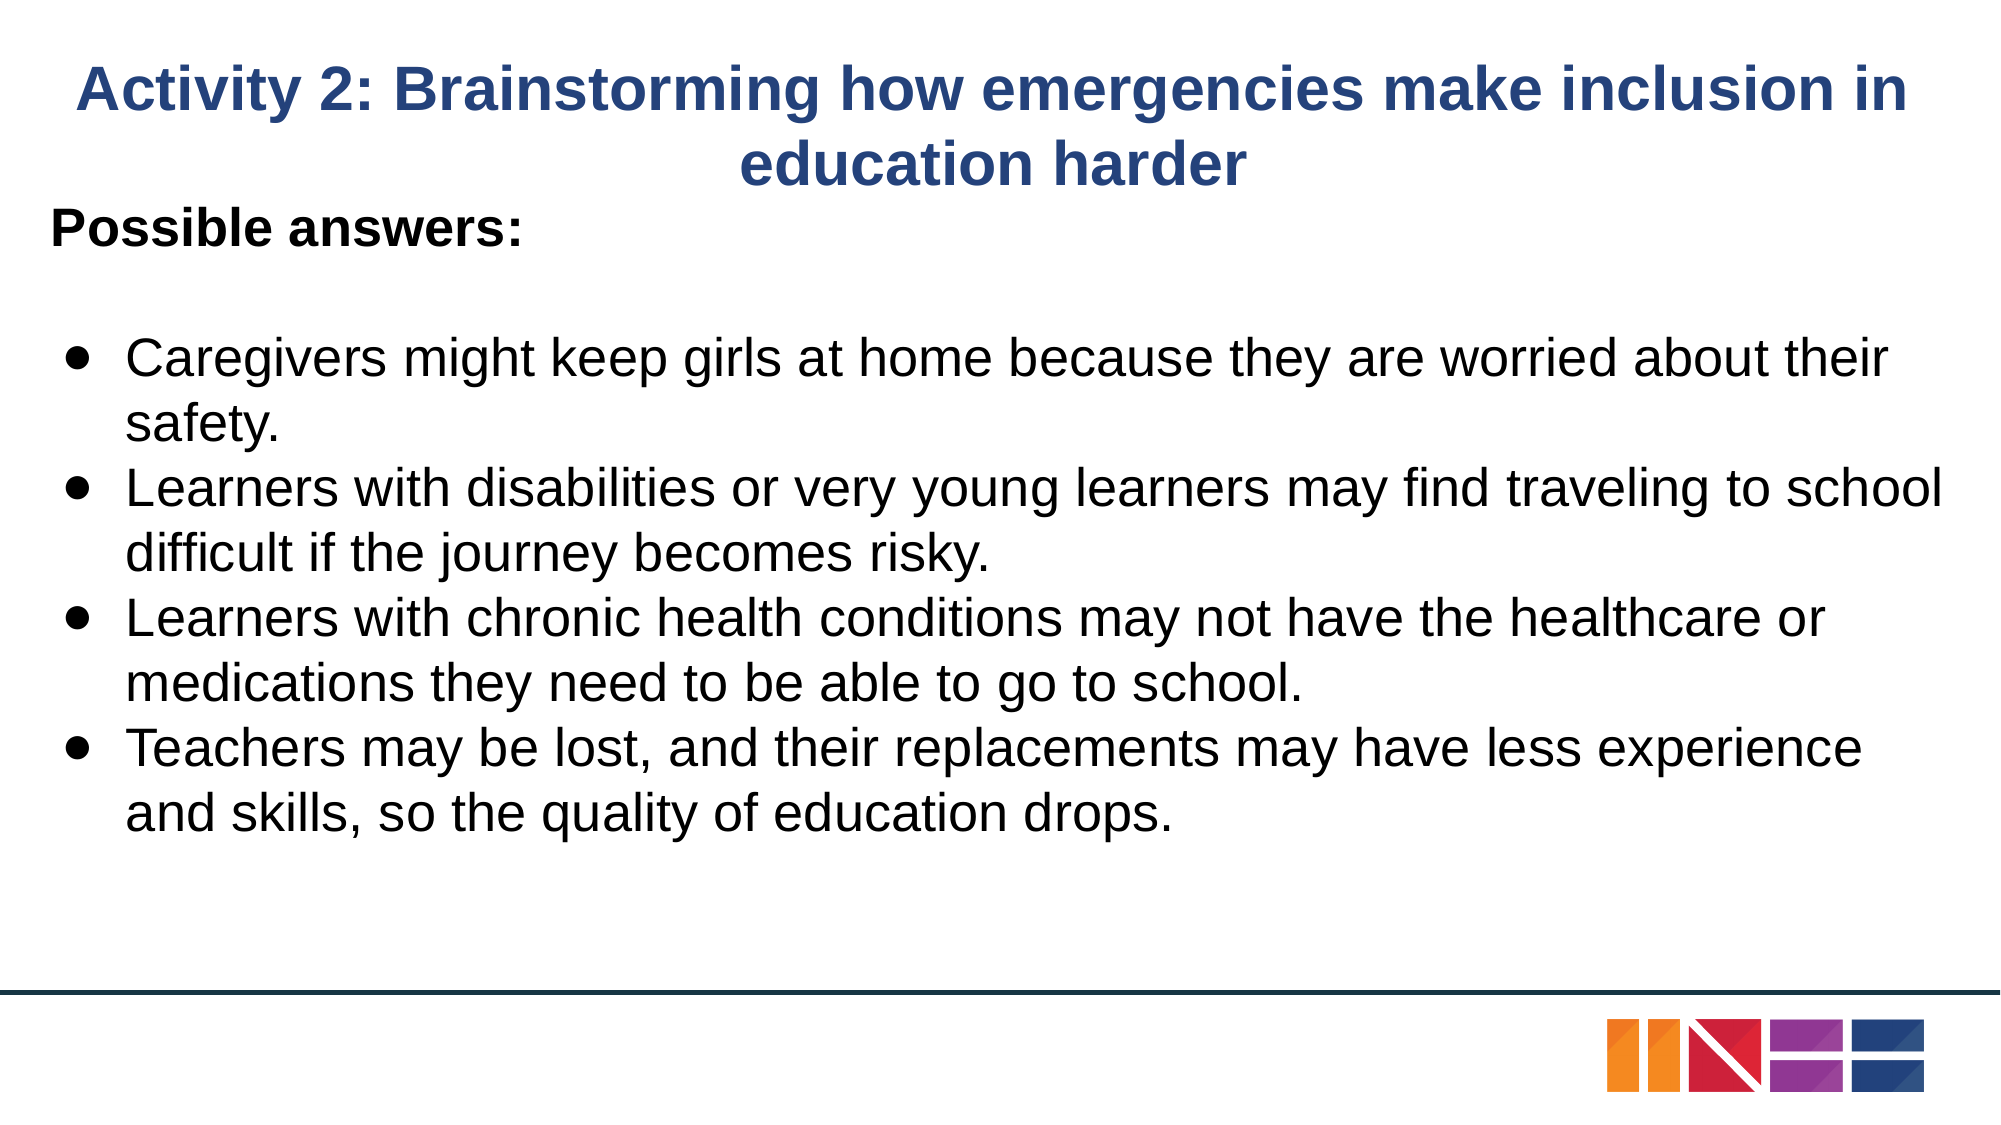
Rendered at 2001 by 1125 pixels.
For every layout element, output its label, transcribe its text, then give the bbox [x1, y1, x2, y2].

list Possible answers: Caregivers might keep girls at home because they are worried about their safety. Learners with disabilities or very young learners may find traveling to school difficult if the journey becomes risky. Learners with chronic health conditions may not have the healthcare or medications they need to be able to go to school. Teachers may be lost, and their replacements may have less experience and skills, so the quality of education drops. [31, 172, 1971, 974]
title Activity 2: Brainstorming how emergencies make inclusion in education harder [31, 28, 1957, 145]
picture [1607, 1019, 1924, 1092]
